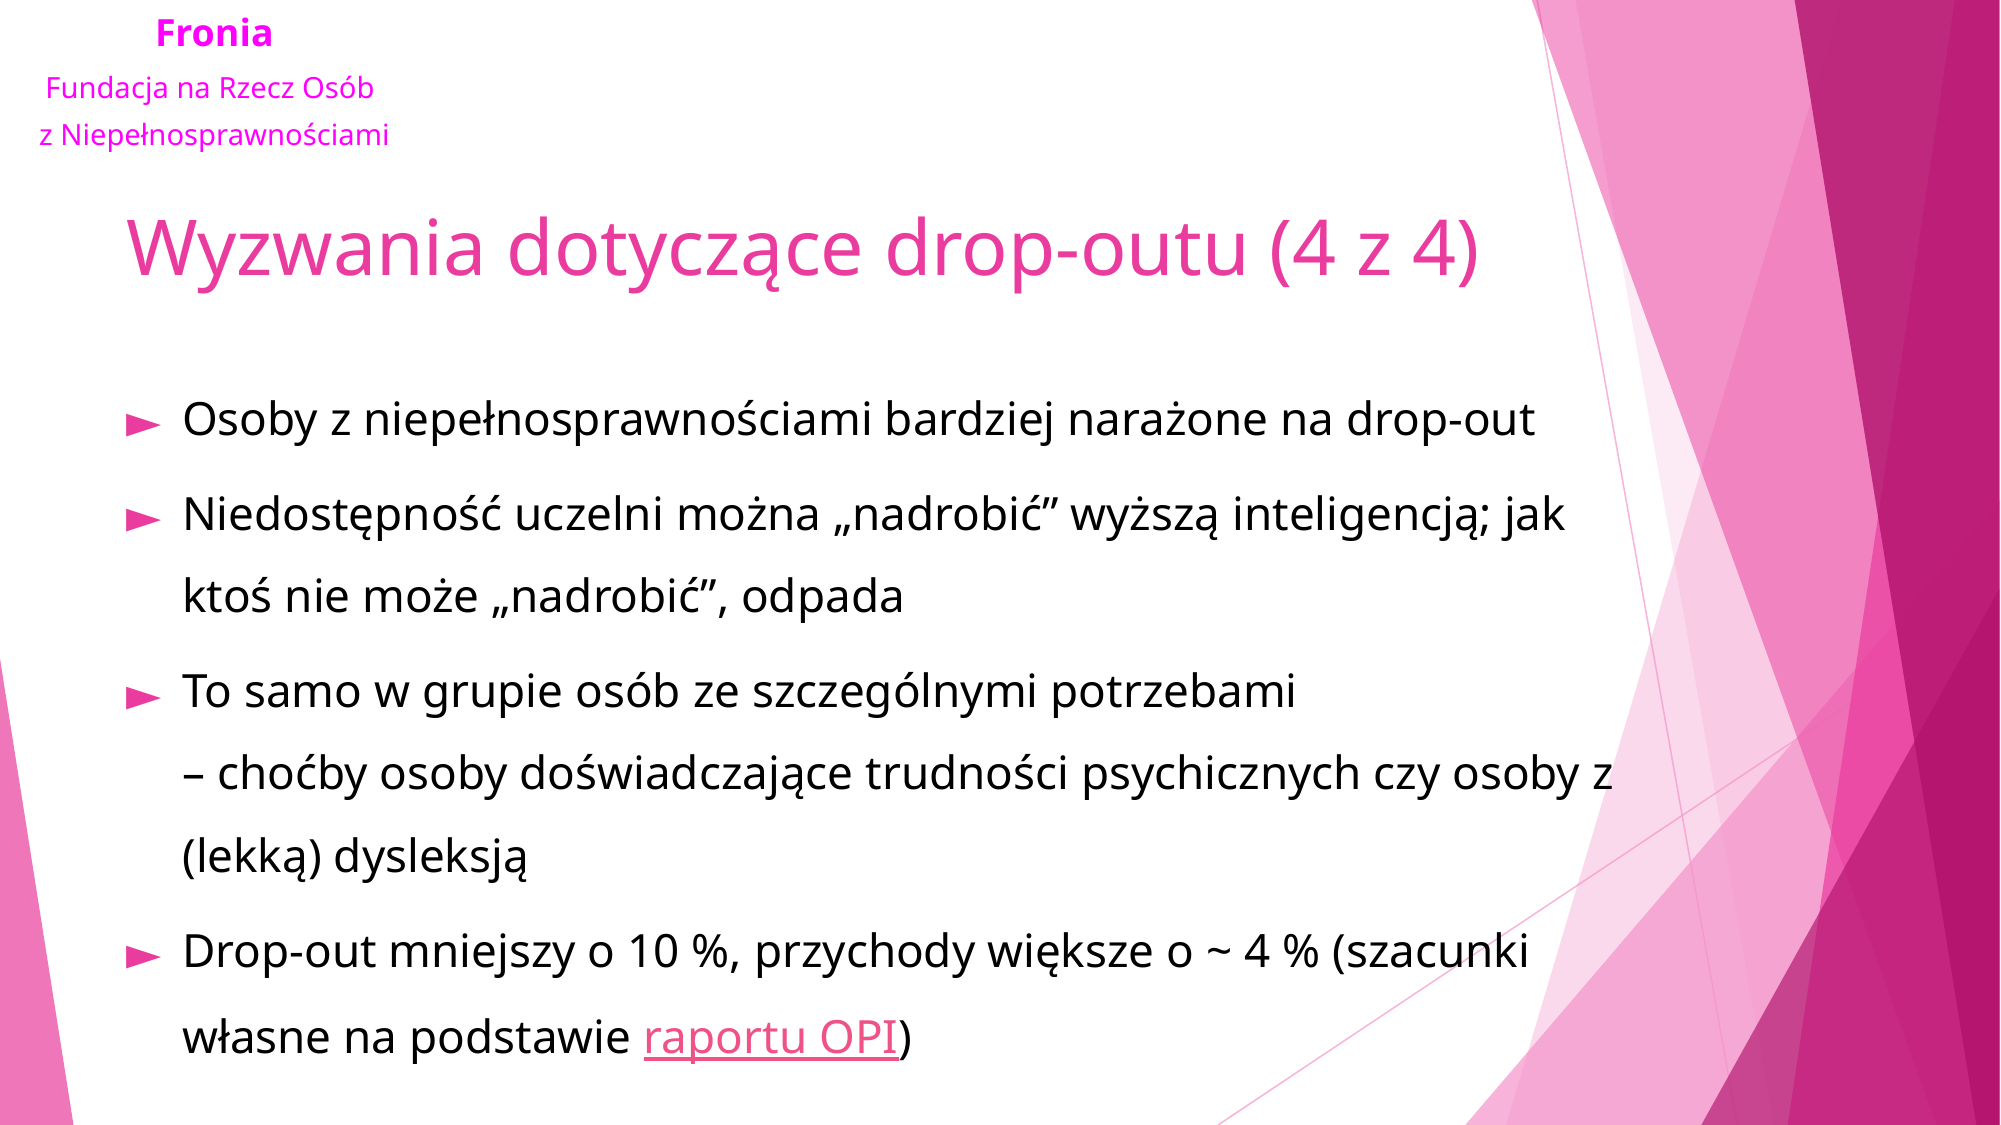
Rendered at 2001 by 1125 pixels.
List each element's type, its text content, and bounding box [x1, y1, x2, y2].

title Wyzwania dotyczące drop-outu (4 z 4) [111, 136, 1678, 354]
list Osoby z niepełnosprawnościami bardziej narażone na drop-out Niedostępność uczelni można „nadrobić” wyższą inteligencją; jak ktoś nie może „nadrobić”, odpada To samo w grupie osób ze szczególnymi potrzebami – choćby osoby doświadczające trudności psychicznych czy osoby z (lekką) dysleksją Drop-out mniejszy o 10 %, przychody większe o ~ 4 % (szacunki własne na podstawie raportu OPI) [111, 354, 1635, 1125]
